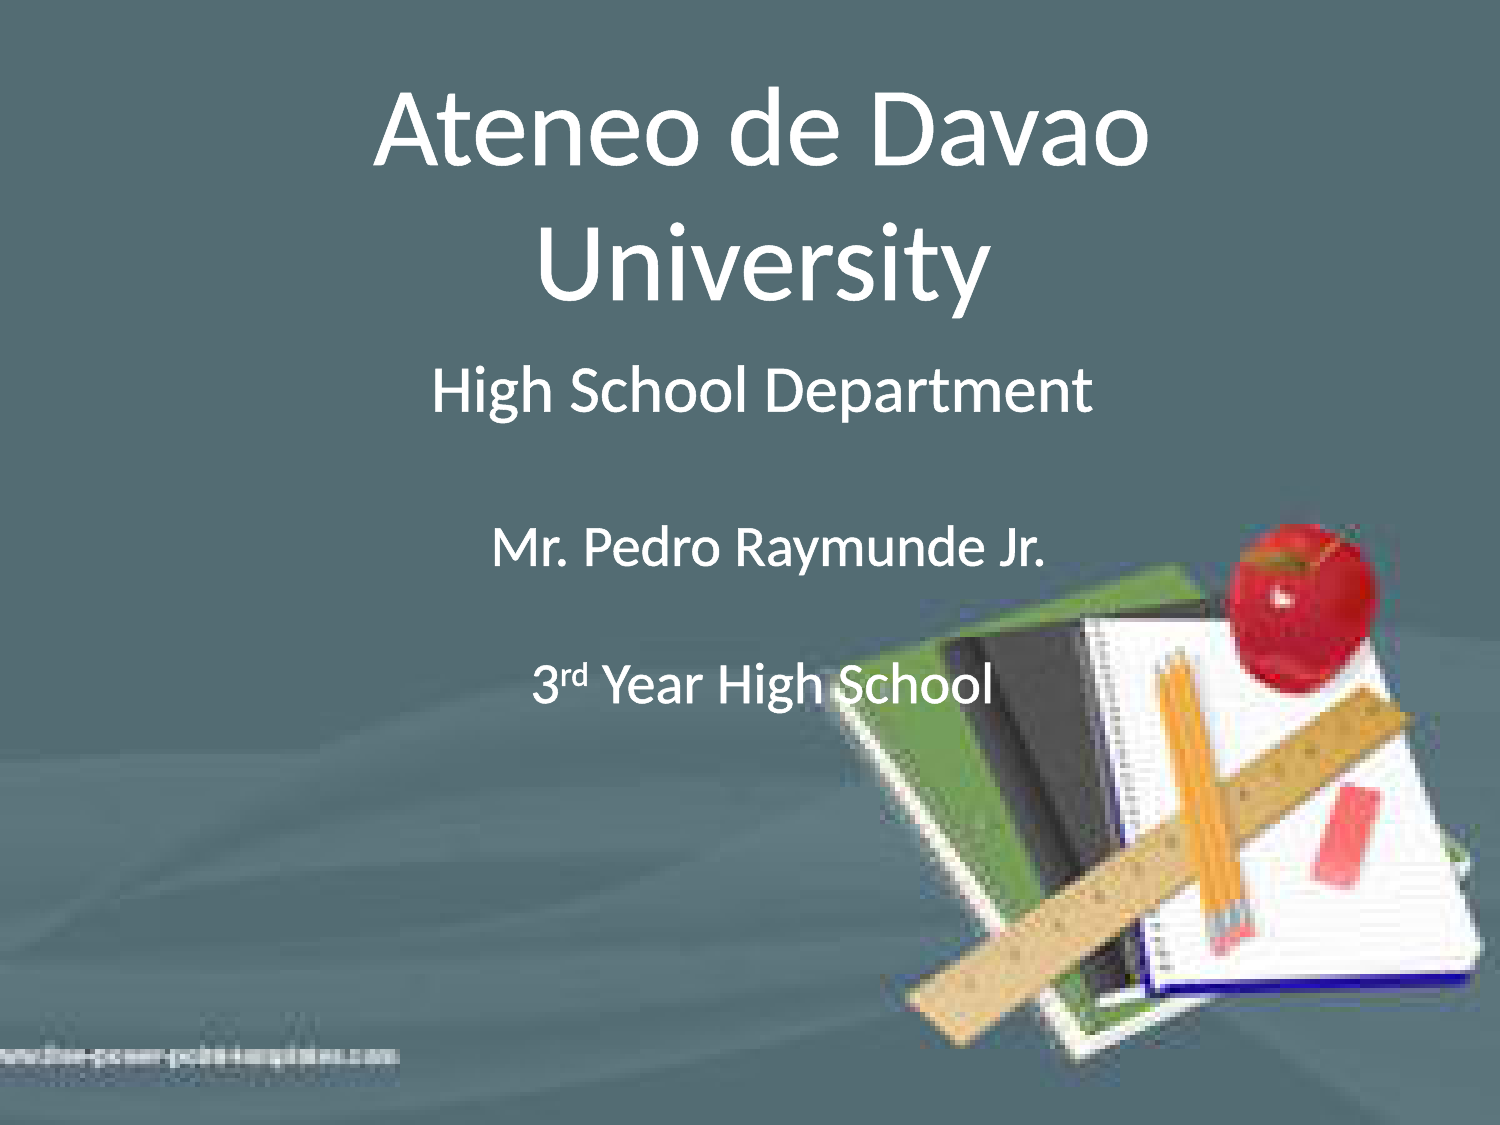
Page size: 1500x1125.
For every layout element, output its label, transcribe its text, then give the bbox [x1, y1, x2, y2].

text_box 3rd Year High School [362, 637, 1163, 723]
text_box Mr. Pedro Raymunde Jr. [349, 500, 1188, 585]
picture [0, 0, 1500, 1125]
title Ateneo de Davao University [125, 87, 1400, 288]
subtitle High School Department [237, 337, 1288, 525]
